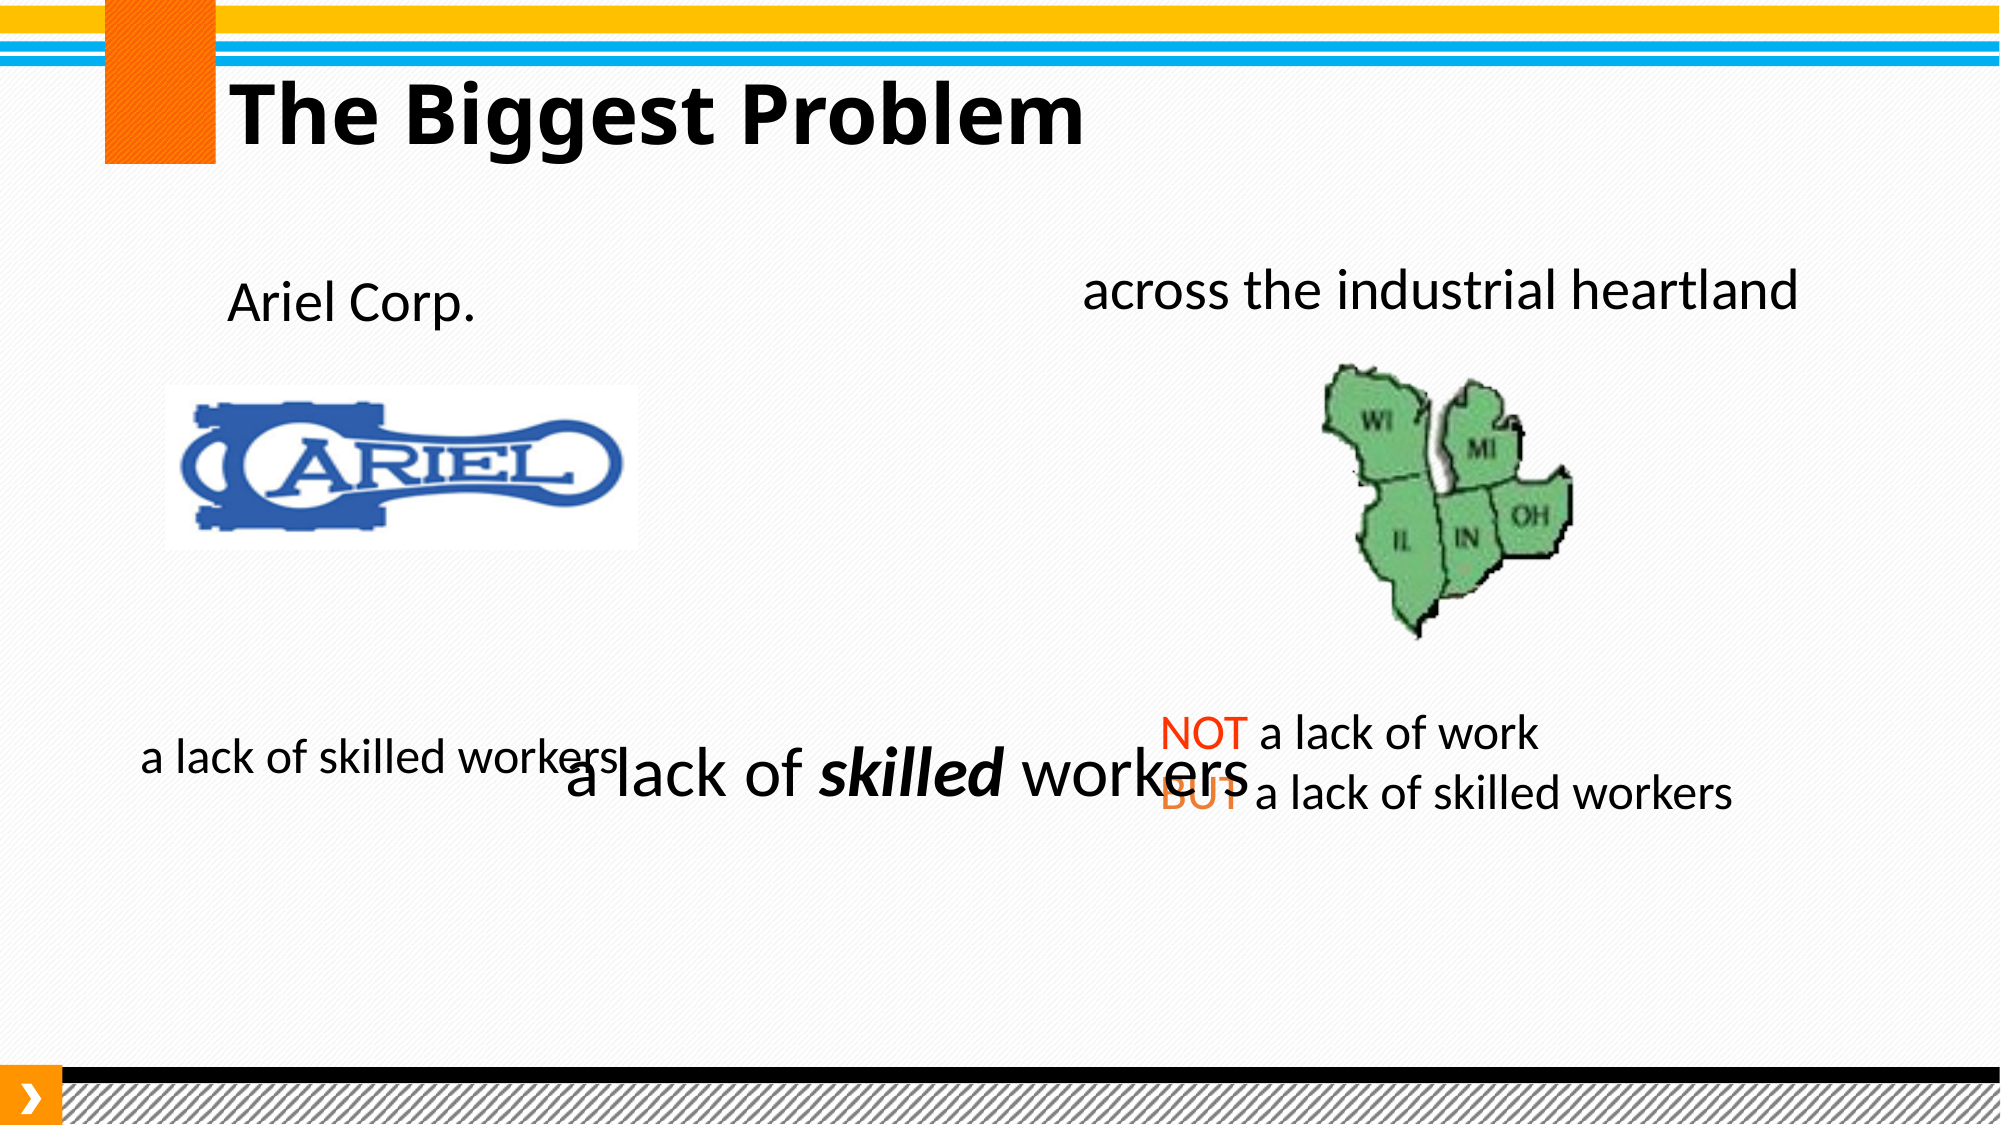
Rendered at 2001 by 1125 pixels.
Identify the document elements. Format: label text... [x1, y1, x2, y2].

text_box across the industrial heartland [1015, 243, 1867, 329]
text_box a lack of skilled workers [551, 718, 1266, 819]
text_box Ariel Corp. [212, 255, 654, 341]
text_box NOT a lack of work BUT a lack of skilled workers [1145, 692, 1958, 828]
title The Biggest Problem [214, 65, 1206, 190]
picture [0, 0, 2001, 1125]
text_box a lack of skilled workers [125, 716, 634, 791]
list [102, 267, 1903, 1010]
